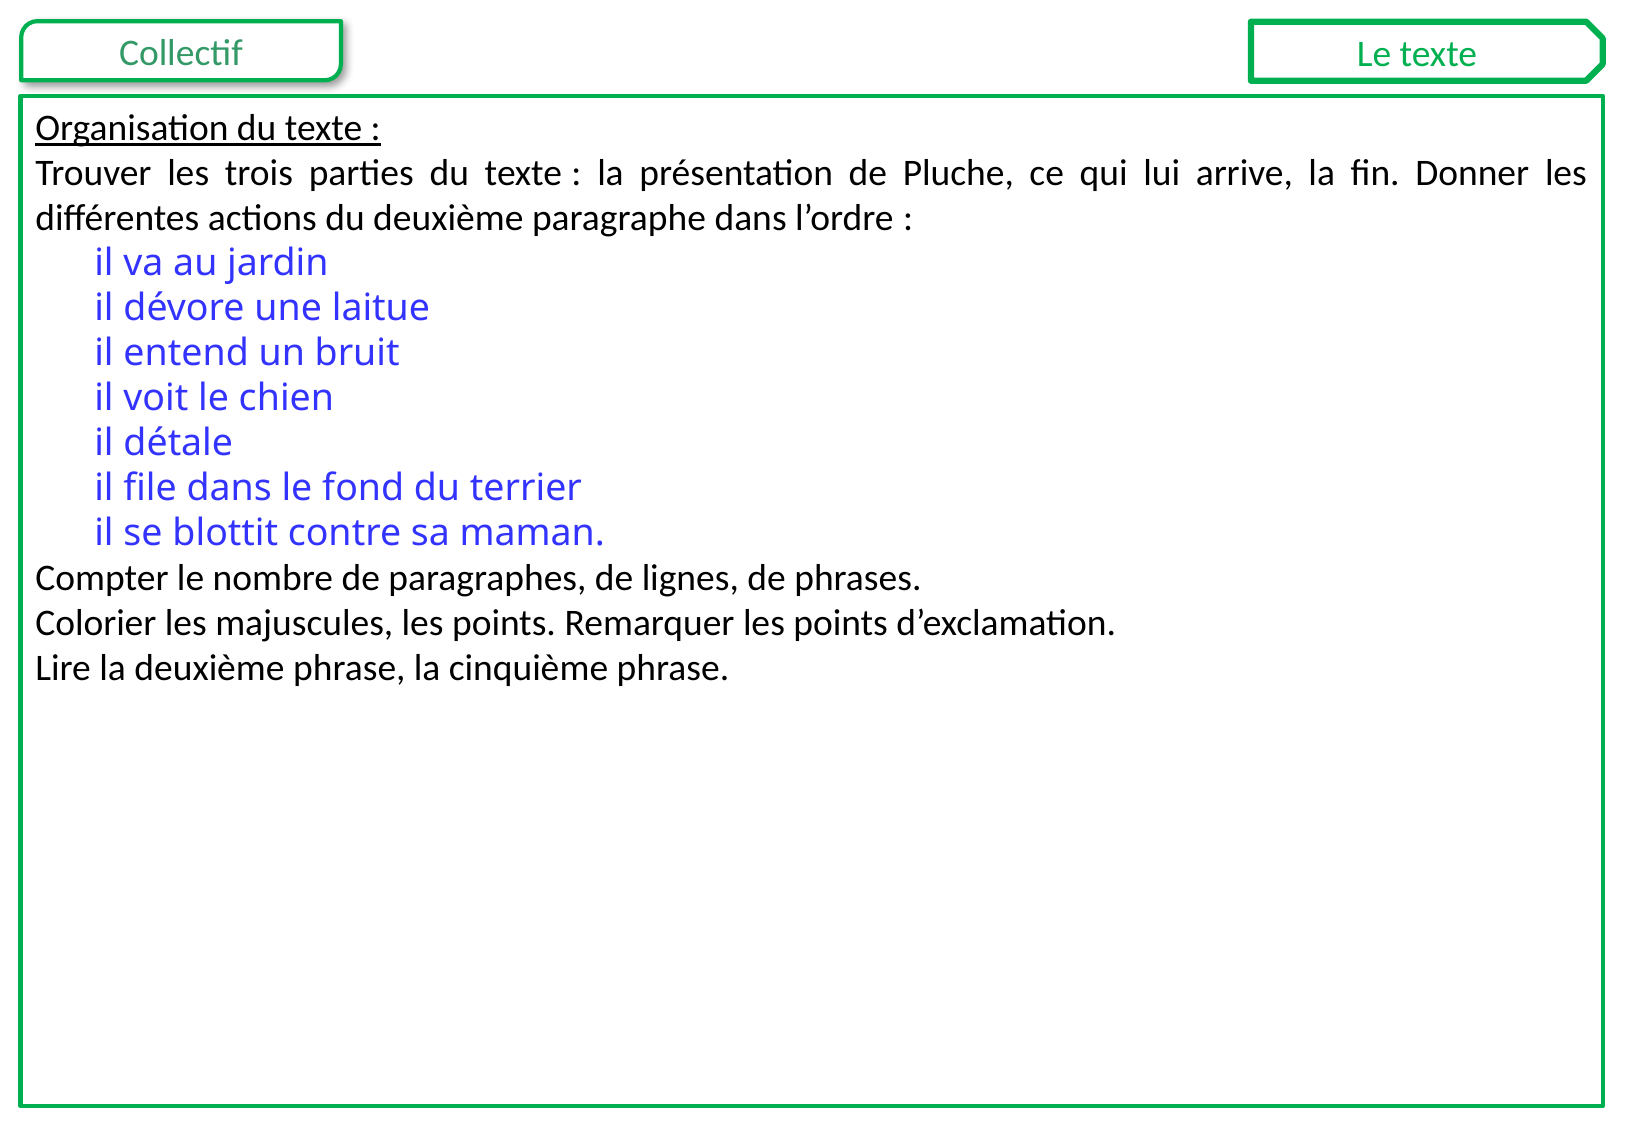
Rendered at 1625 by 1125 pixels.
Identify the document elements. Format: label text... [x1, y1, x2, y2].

list Organisation du texte : Trouver les trois parties du texte : la présentation de Pluche, ce qui lui arrive, la fin. Donner les différentes actions du deuxième paragraphe dans l’ordre : il va au jardin il dévore une laitue il entend un bruit il voit le chien il détale il file dans le fond du terrier il se blottit contre sa maman. Compter le nombre de paragraphes, de lignes, de phrases. Colorier les majuscules, les points. Remarquer les points d’exclamation. Lire la deuxième phrase, la cinquième phrase. [18, 94, 1605, 1108]
list Le texte [1250, 21, 1584, 81]
